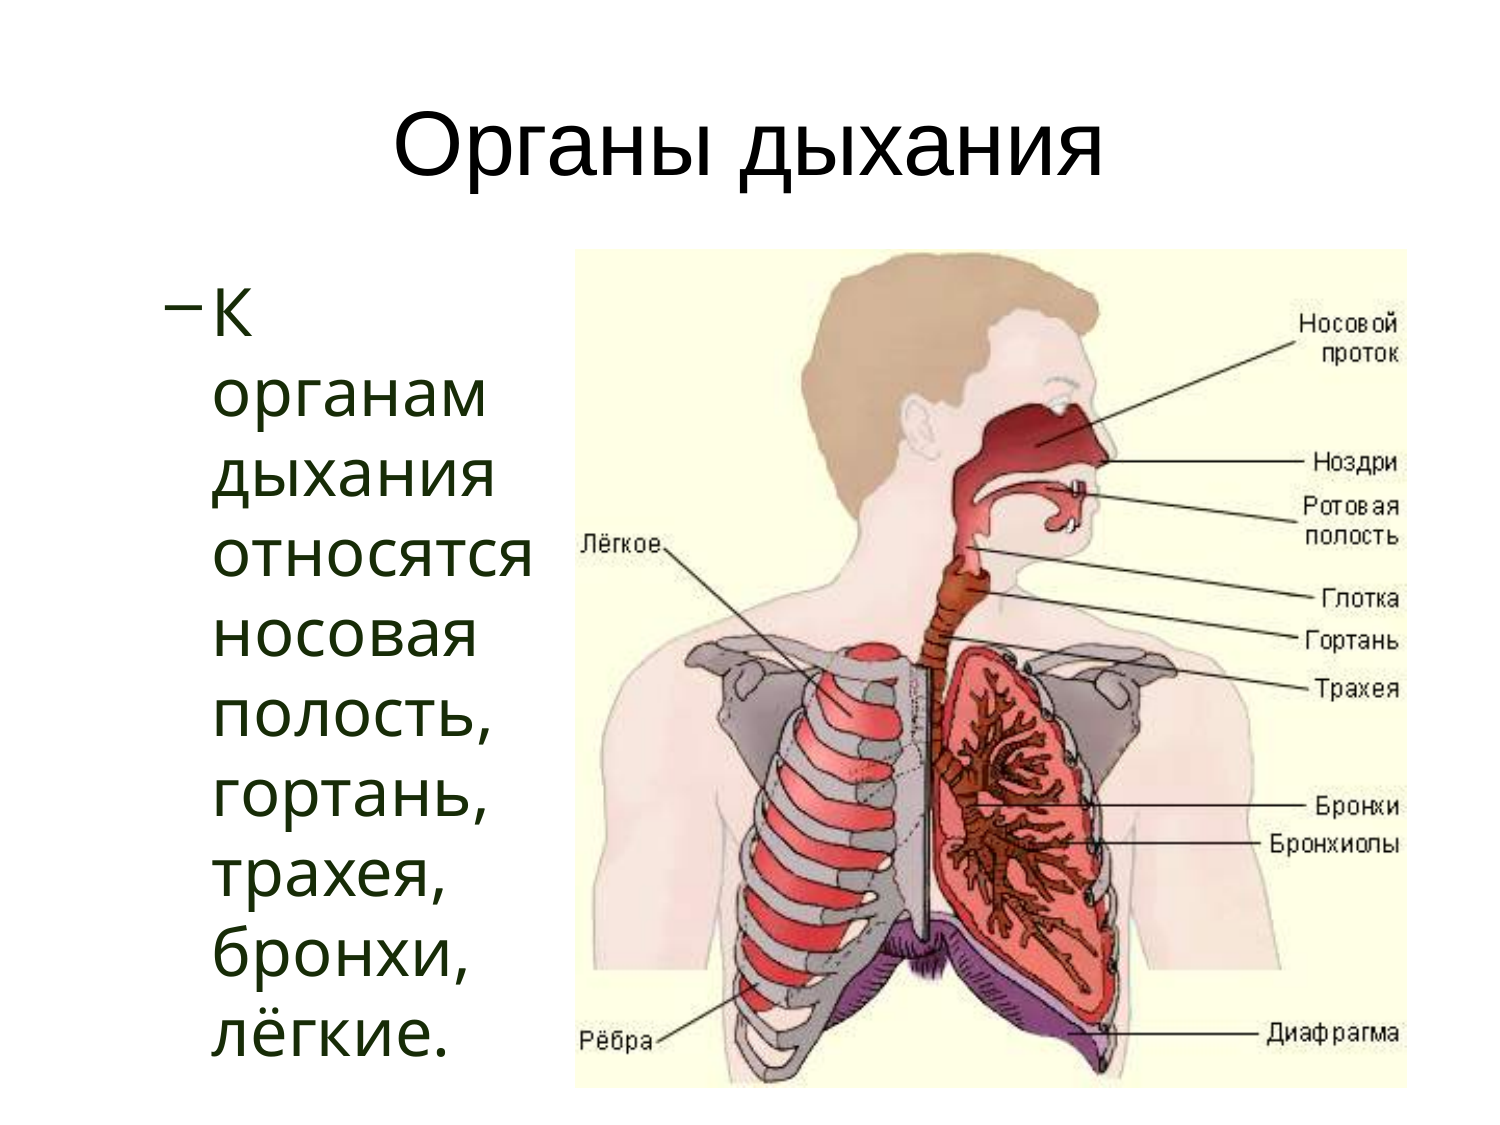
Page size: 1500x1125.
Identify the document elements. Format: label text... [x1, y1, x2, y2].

title Органы дыхания [74, 44, 1426, 233]
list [574, 249, 1407, 1088]
list К органам дыхания относятся носовая полость, гортань, трахея, бронхи, лёгкие. [74, 262, 563, 1006]
